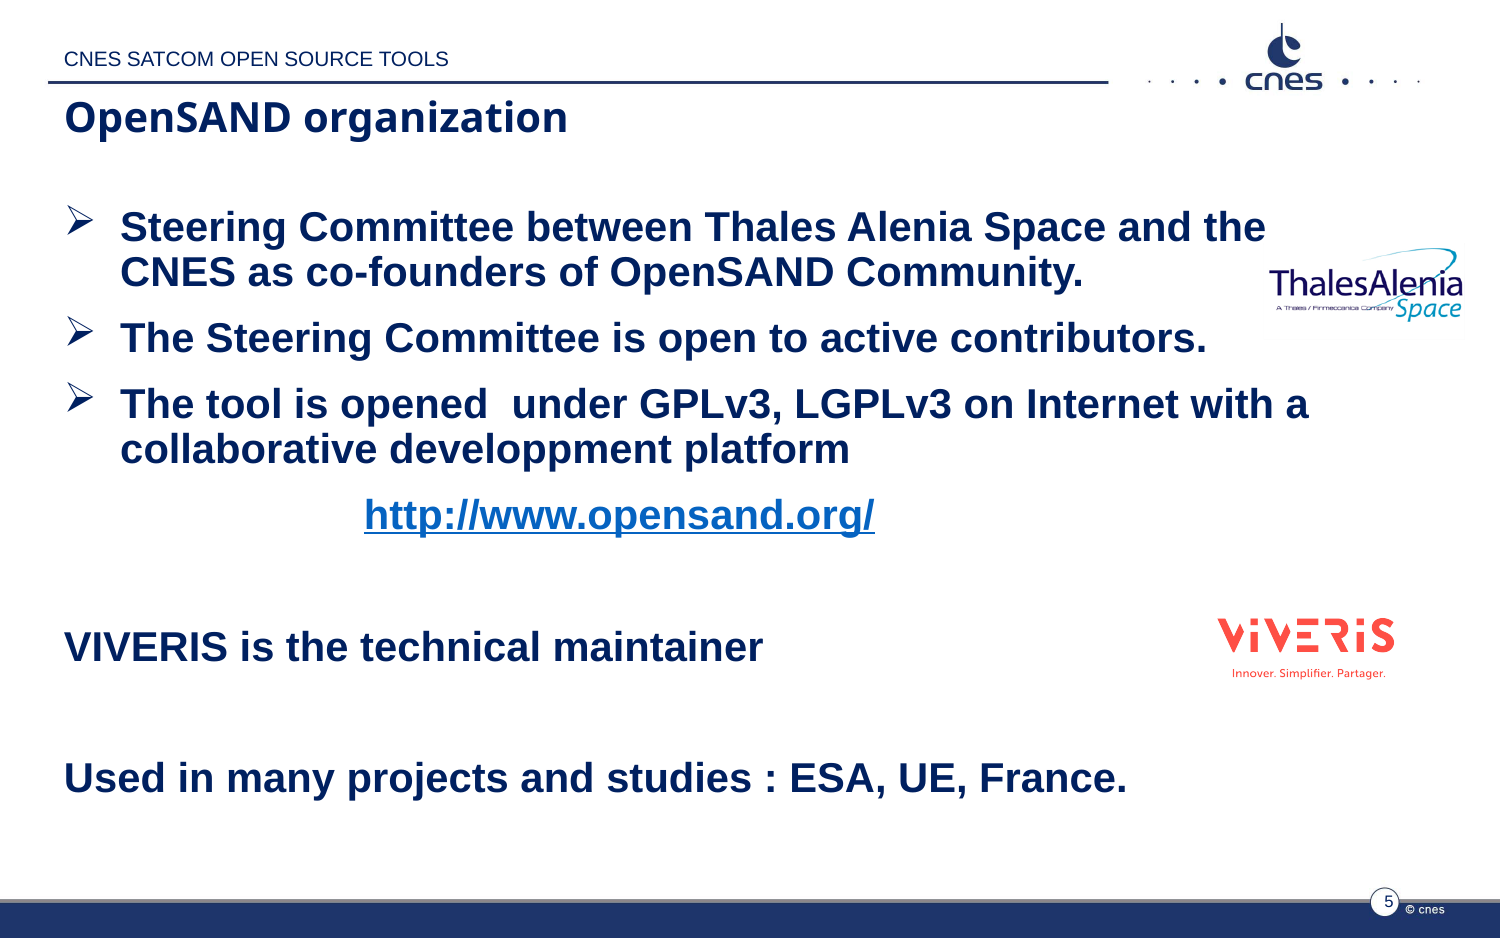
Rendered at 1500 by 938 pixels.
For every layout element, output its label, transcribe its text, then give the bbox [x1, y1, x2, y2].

picture [0, 0, 1500, 938]
list Steering Committee between Thales Alenia Space and the CNES as co-founders of OpenSAND Community. The Steering Committee is open to active contributors. The tool is opened under GPLv3, LGPLv3 on Internet with a collaborative developpment platform http://www.opensand.org/ VIVERIS is the technical maintainer Used in many projects and studies : ESA, UE, France. [48, 197, 1409, 850]
subtitle CNES SATCOM OPEN SOURCE TOOLS [48, 41, 1225, 85]
title OpenSAND organization [48, 89, 1341, 150]
slide_number 5 [1071, 876, 1409, 926]
